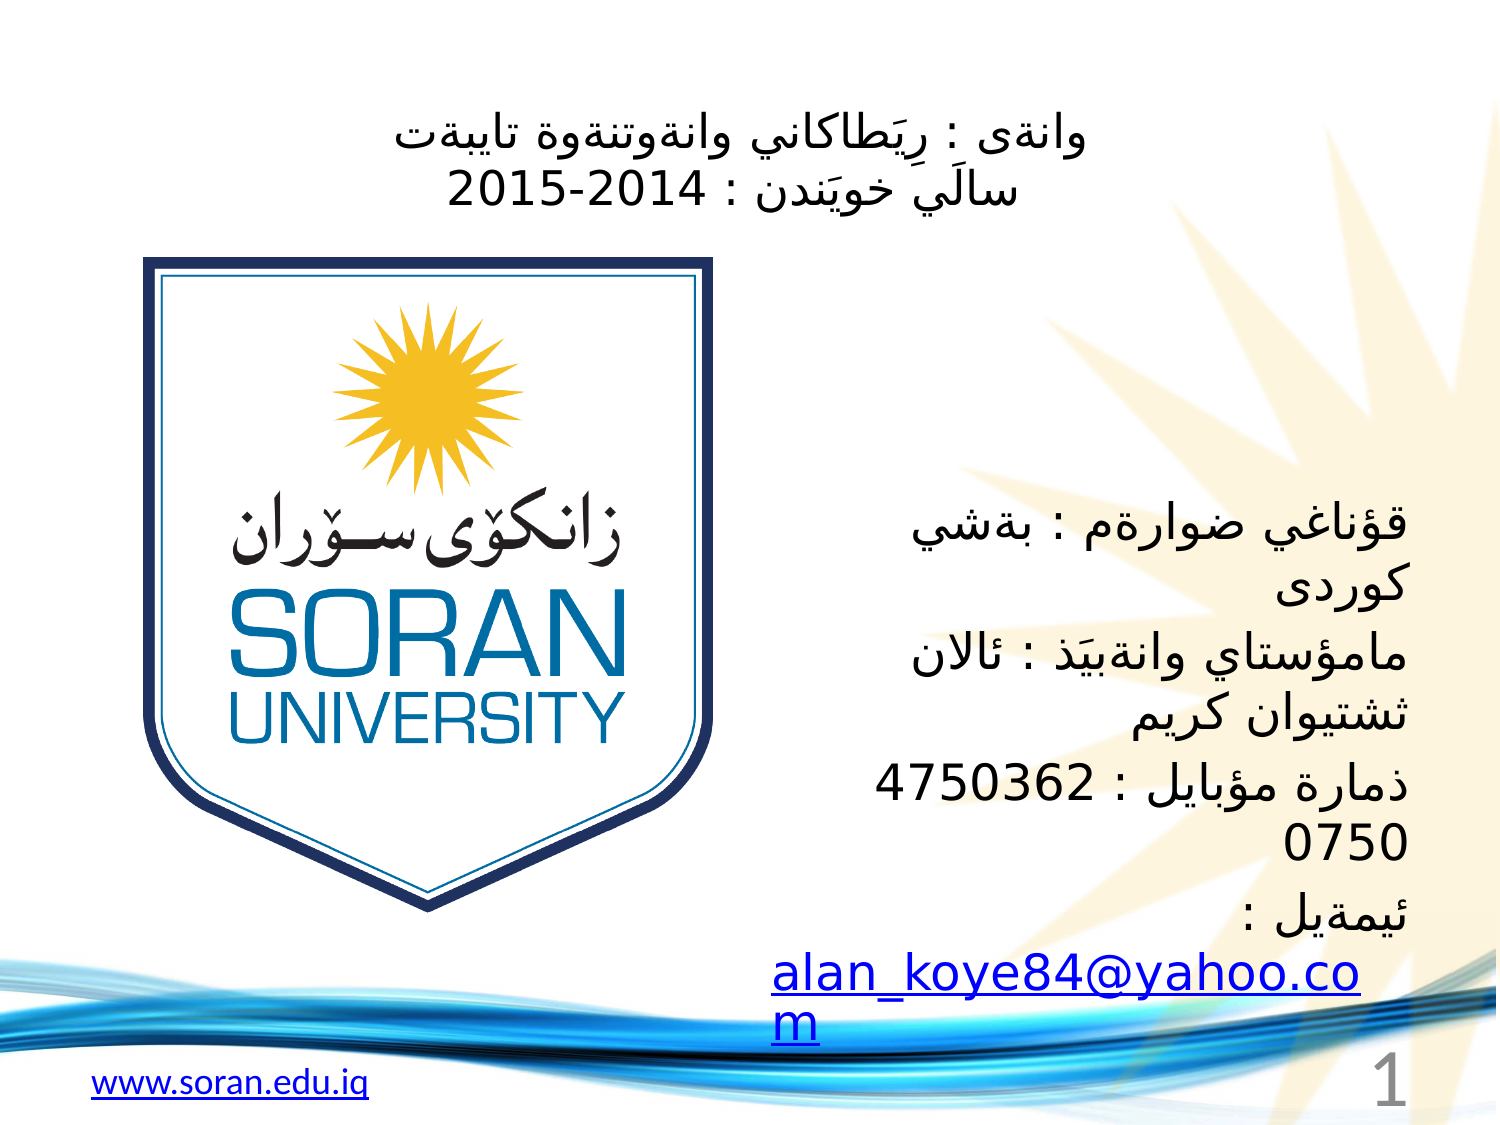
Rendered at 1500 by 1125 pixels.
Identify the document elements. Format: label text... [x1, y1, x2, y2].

title وانةى : رِيَطاكاني وانةوتنةوة تايبةت سالَي خويَندن : 2014-2015 [58, 35, 1409, 282]
list قؤناغي ضوارةم : بةشي كوردى مامؤستاي وانةبيَذ : ئالان ثشتيوان كريم ذمارة مؤبايل : 4750362 0750 ئيمةيل : alan_koye84@yahoo.com [761, 412, 1425, 1005]
picture [163, 282, 693, 890]
slide_number 1 [1074, 1042, 1425, 1103]
picture [0, 99, 1500, 1125]
